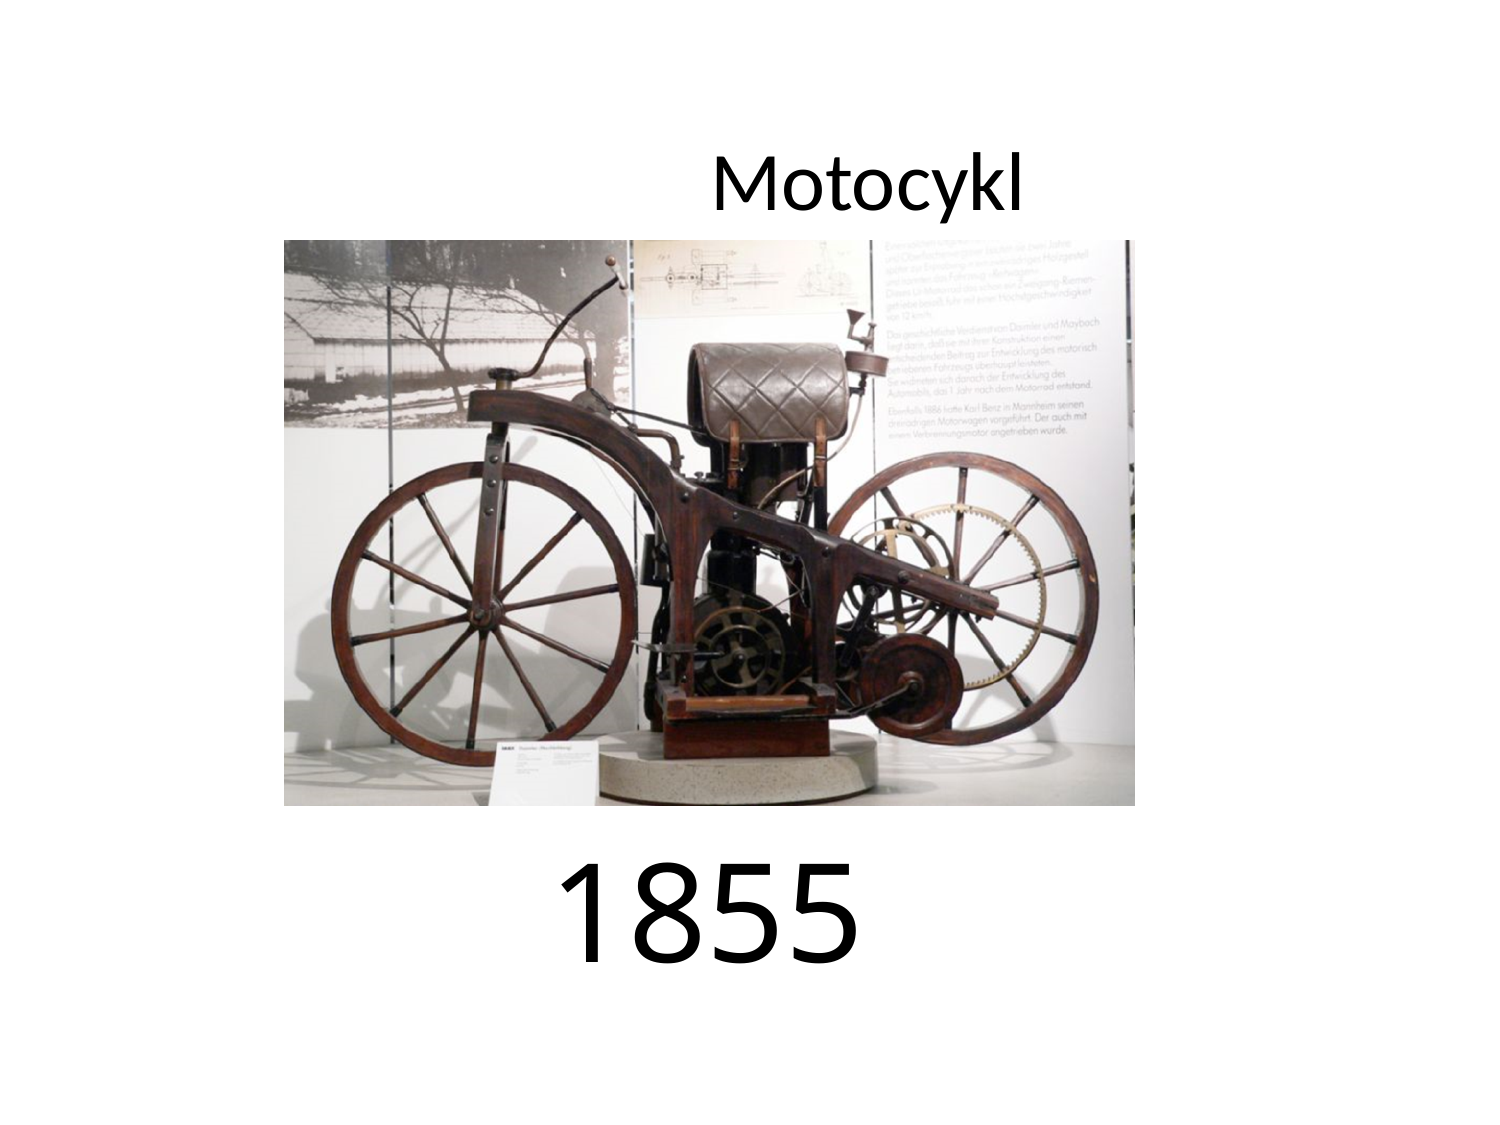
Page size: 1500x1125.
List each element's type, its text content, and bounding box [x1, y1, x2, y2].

title Motocykl [236, 75, 1500, 279]
picture [284, 240, 1136, 806]
text_box 1855 [541, 817, 872, 998]
